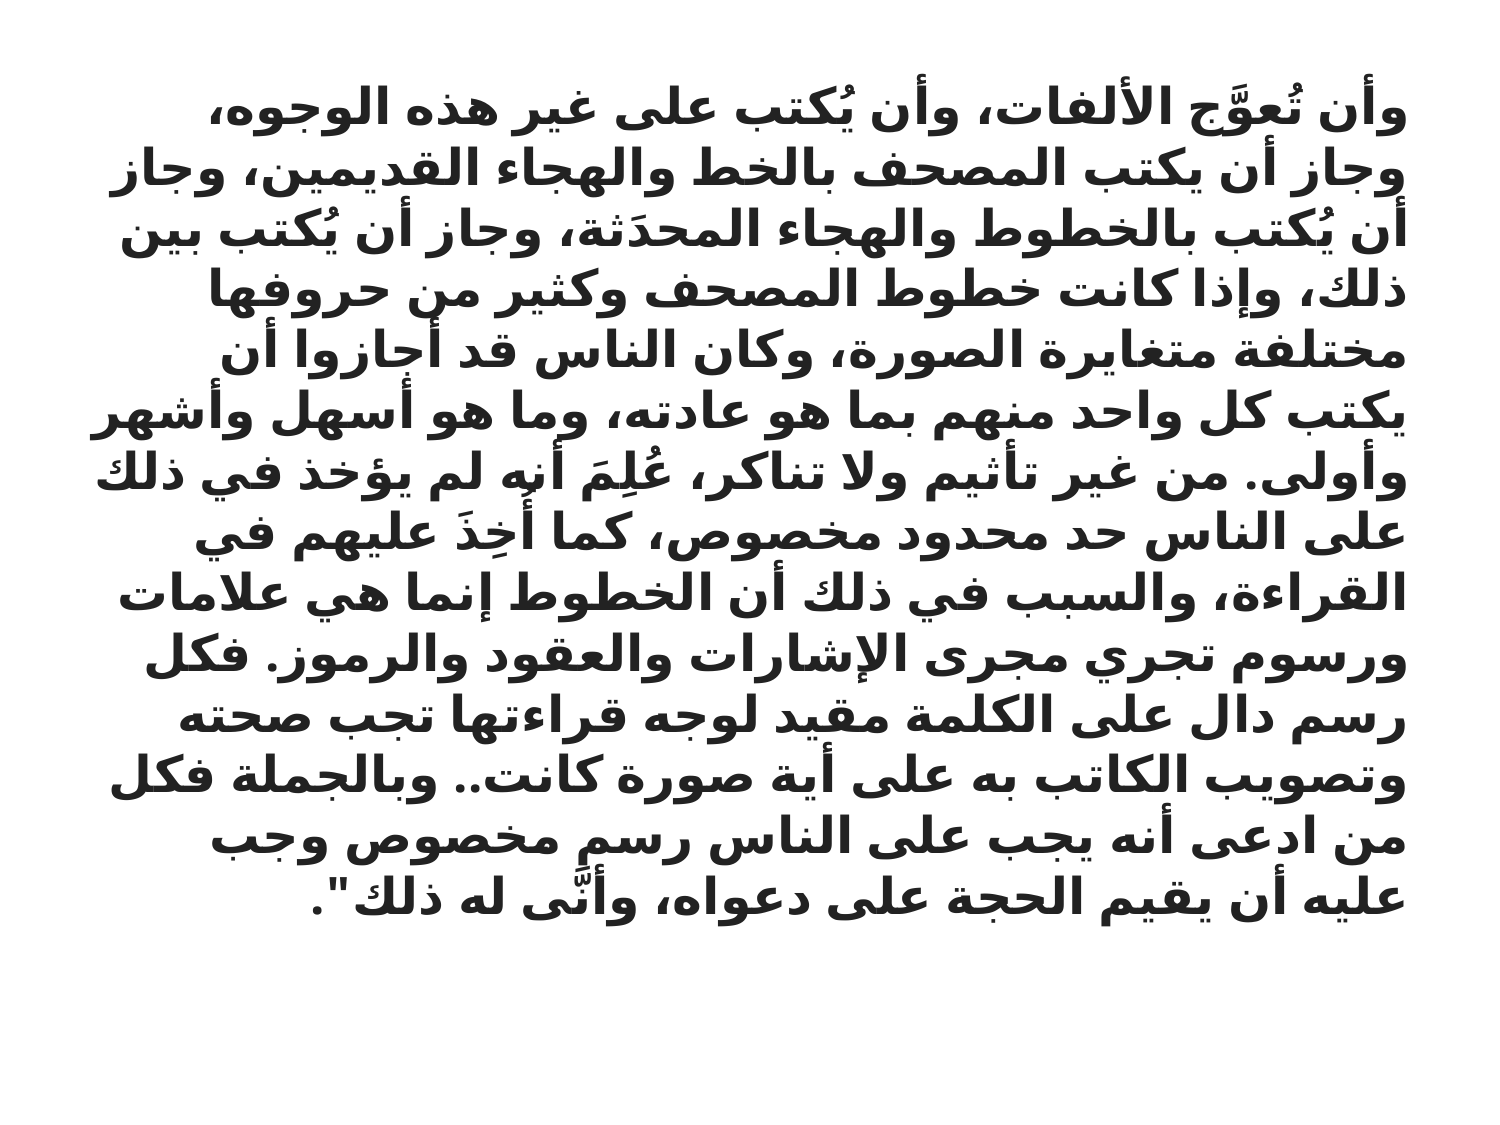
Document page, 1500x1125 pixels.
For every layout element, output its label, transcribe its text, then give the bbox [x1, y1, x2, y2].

list وأن تُعوَّج الألفات، وأن يُكتب على غير هذه الوجوه، وجاز أن يكتب المصحف بالخط والهجاء القديمين، وجاز أن يُكتب بالخطوط والهجاء المحدَثة، وجاز أن يُكتب بين ذلك، وإذا كانت خطوط المصحف وكثير من حروفها مختلفة متغايرة الصورة، وكان الناس قد أجازوا أن يكتب كل واحد منهم بما هو عادته، وما هو أسهل وأشهر وأولى. من غير تأثيم ولا تناكر، عُلِمَ أنه لم يؤخذ في ذلك على الناس حد محدود مخصوص، كما أُخِذَ عليهم في القراءة، والسبب في ذلك أن الخطوط إنما هي علامات ورسوم تجري مجرى الإشارات والعقود والرموز. فكل رسم دال على الكلمة مقيد لوجه قراءتها تجب صحته وتصويب الكاتب به على أية صورة كانت.. وبالجملة فكل من ادعى أنه يجب على الناس رسم مخصوص وجب عليه أن يقيم الحجة على دعواه، وأنَّى له ذلك". [75, 66, 1425, 1005]
